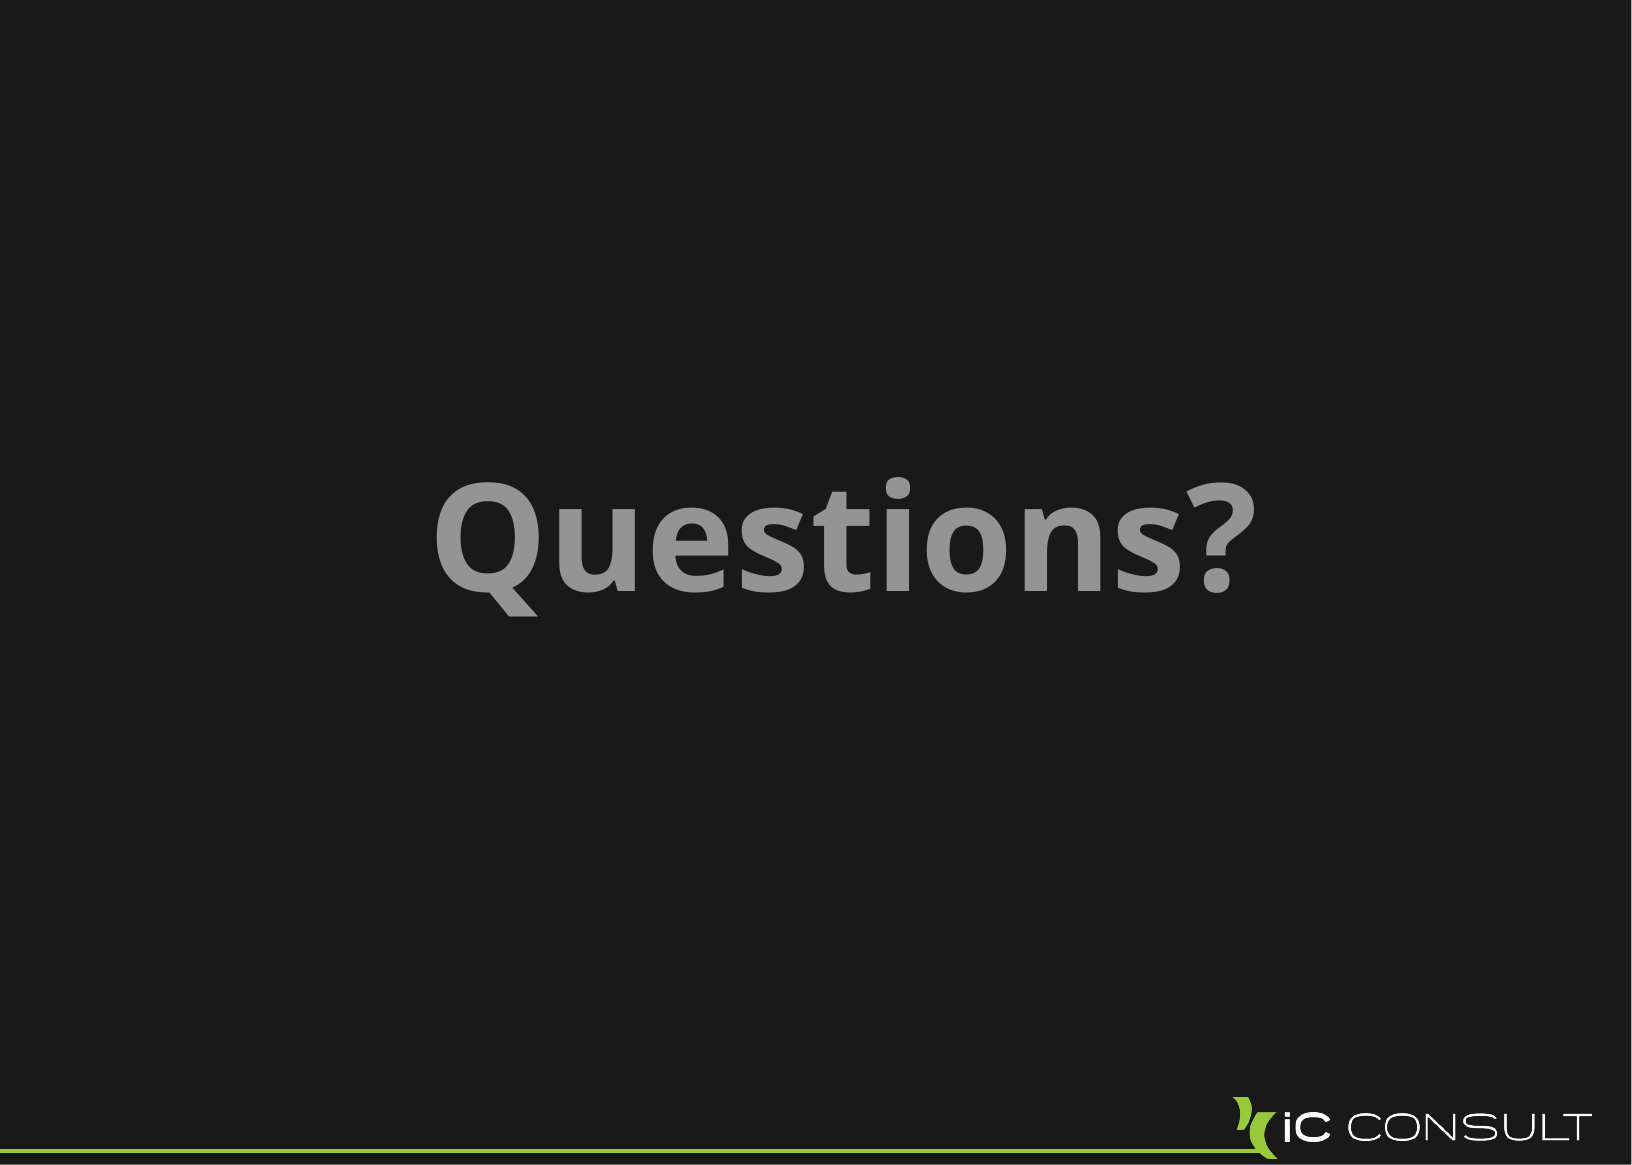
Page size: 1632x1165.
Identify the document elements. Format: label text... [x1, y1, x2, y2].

title Questions? [155, 402, 1532, 660]
